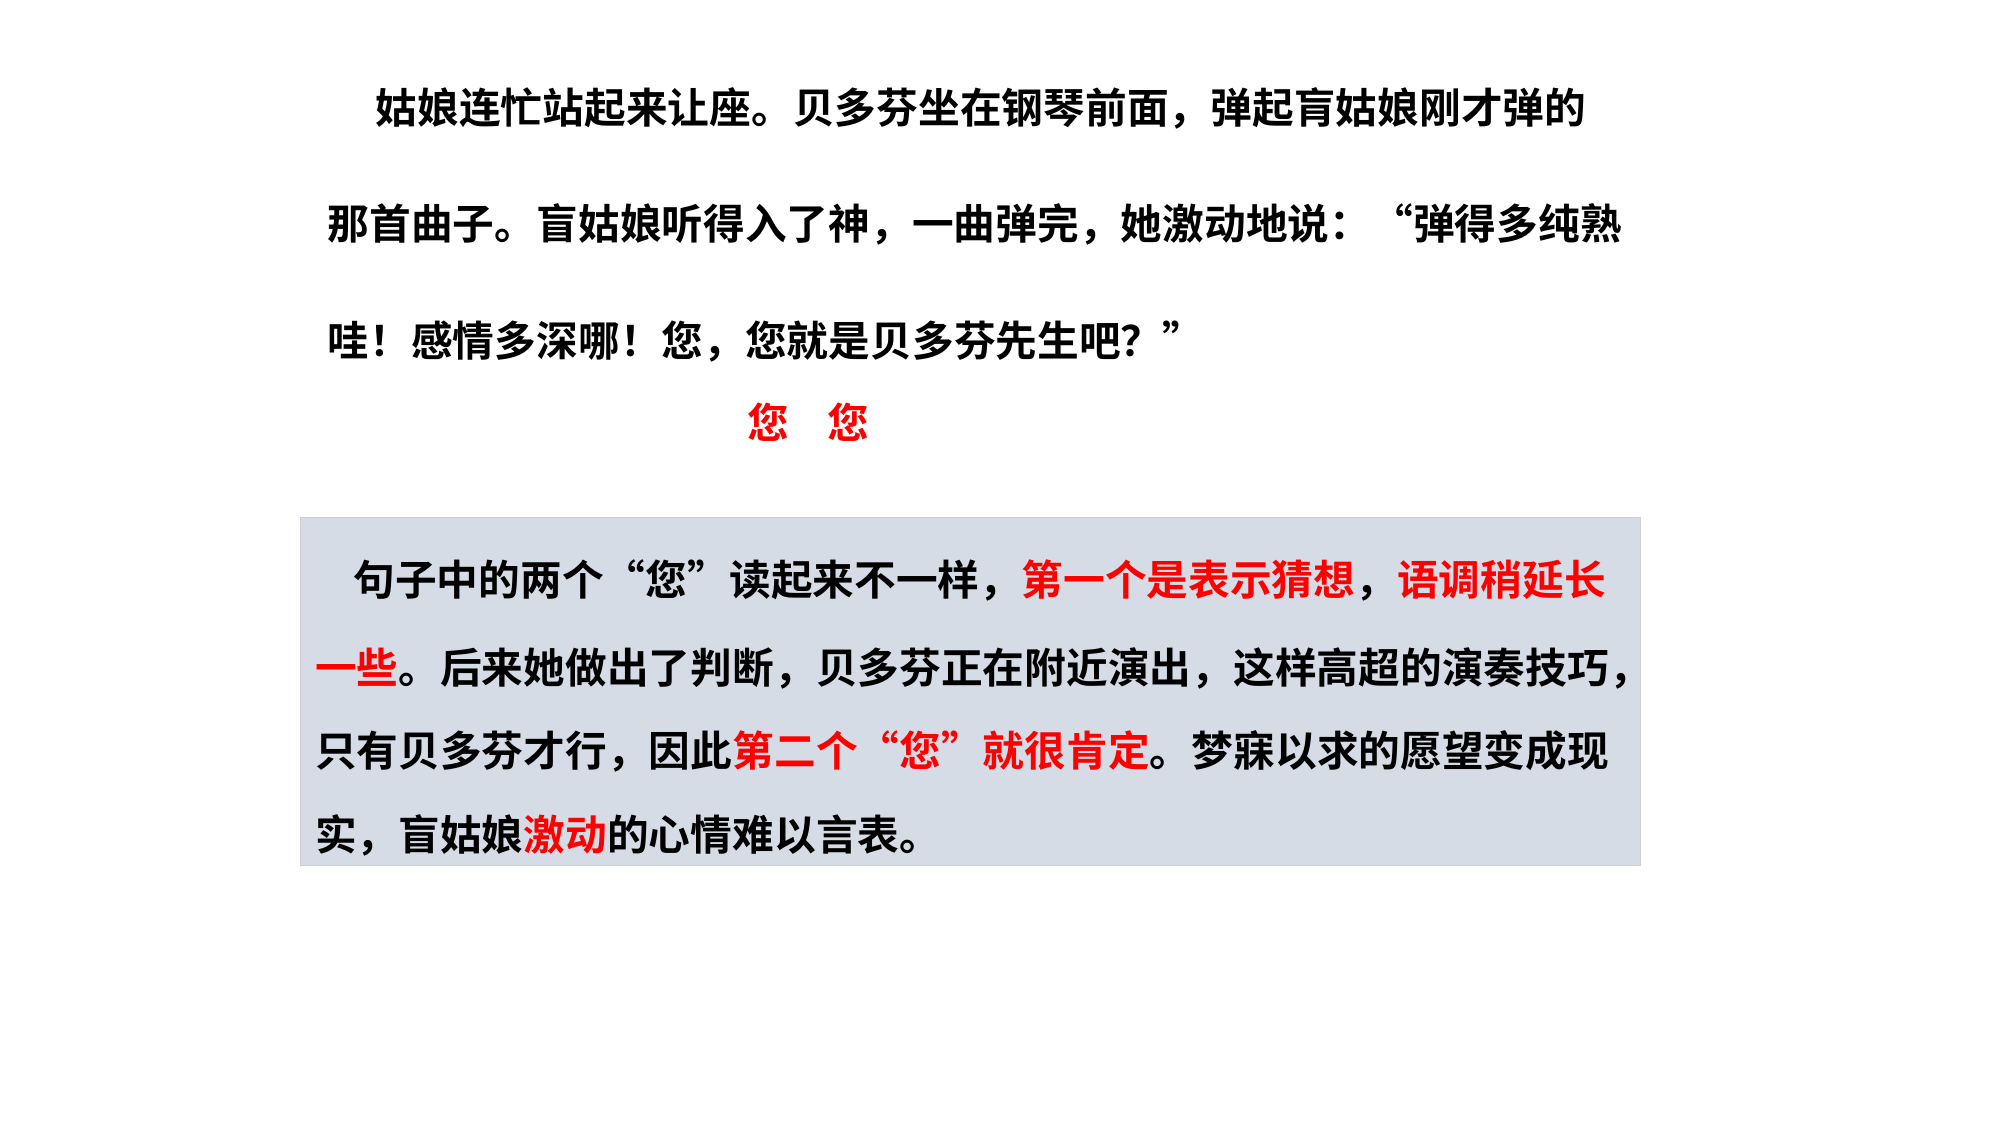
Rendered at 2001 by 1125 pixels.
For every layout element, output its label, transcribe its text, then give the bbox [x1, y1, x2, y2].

text_box 您 [813, 389, 877, 455]
text_box 句子中的两个“您”读起来不一样，第一个是表示猜想，语调稍延长一些。后来她做出了判断，贝多芬正在附近演出，这样高超的演奏技巧，只有贝多芬才行，因此第二个“您”就很肯定。梦寐以求的愿望变成现实，盲姑娘激动的心情难以言表。 [300, 517, 1641, 866]
text_box 姑娘连忙站起来让座。贝多芬坐在钢琴前面，弹起肓姑娘刚才弹的那首曲子。盲姑娘听得入了神，一曲弹完，她激动地说：“弹得多纯熟哇！感情多深哪！您，您就是贝多芬先生吧？” [312, 7, 1641, 373]
text_box 您 [732, 389, 803, 455]
